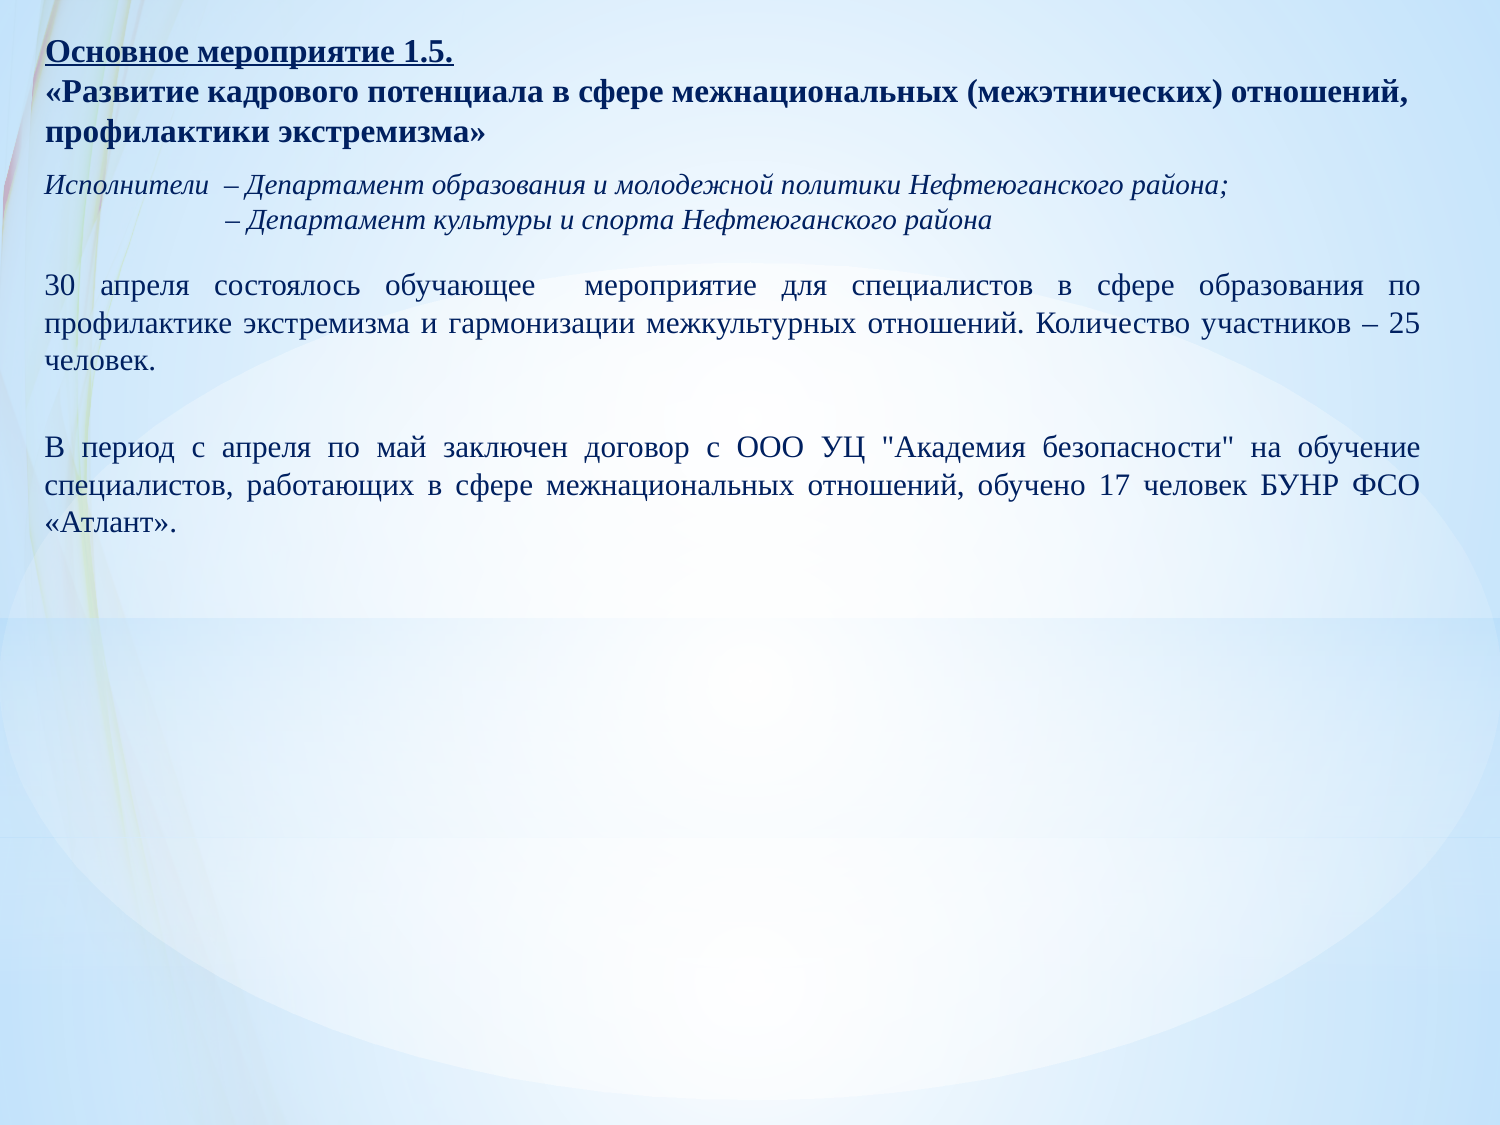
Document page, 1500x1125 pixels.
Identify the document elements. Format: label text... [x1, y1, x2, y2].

text_box 30 апреля состоялось обучающее мероприятие для специалистов в сфере образования по профилактике экстремизма и гармонизации межкультурных отношений. Количество участников – 25 человек. В период с апреля по май заключен договор с ООО УЦ "Академия безопасности" на обучение специалистов, работающих в сфере межнациональных отношений, обучено 17 человек БУНР ФСО «Атлант». [29, 257, 1437, 547]
list Основное мероприятие 1.5. «Развитие кадрового потенциала в сфере межнациональных (межэтнических) отношений, профилактики экстремизма» [29, 17, 1459, 161]
text_box Исполнители – Департамент образования и молодежной политики Нефтеюганского района; – Департамент культуры и спорта Нефтеюганского района [29, 157, 1390, 243]
